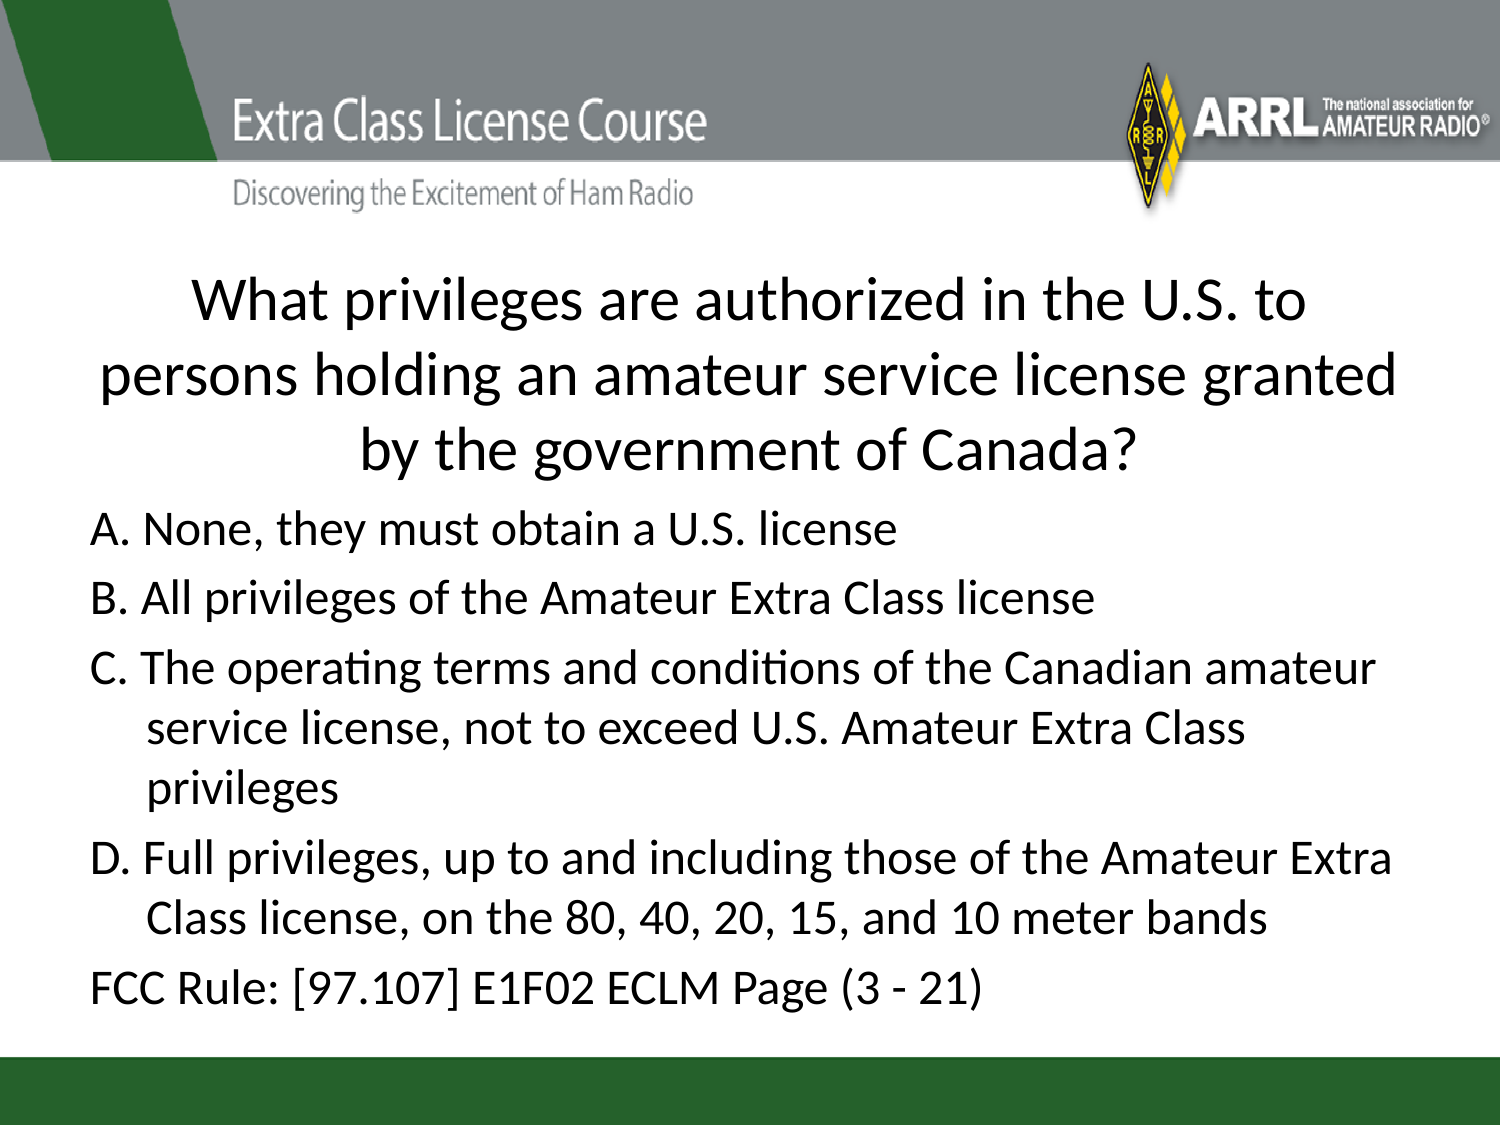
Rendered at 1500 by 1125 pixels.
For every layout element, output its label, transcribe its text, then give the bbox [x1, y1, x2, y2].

title What privileges are authorized in the U.S. to persons holding an amateur service license granted by the government of Canada? [75, 250, 1425, 437]
list A. None, they must obtain a U.S. license B. All privileges of the Amateur Extra Class license C. The operating terms and conditions of the Canadian amateur service license, not to exceed U.S. Amateur Extra Class privileges D. Full privileges, up to and including those of the Amateur Extra Class license, on the 80, 40, 20, 15, and 10 meter bands FCC Rule: [97.107] E1F02 ECLM Page (3 - 21) [75, 487, 1425, 1005]
picture [0, 0, 1500, 1125]
